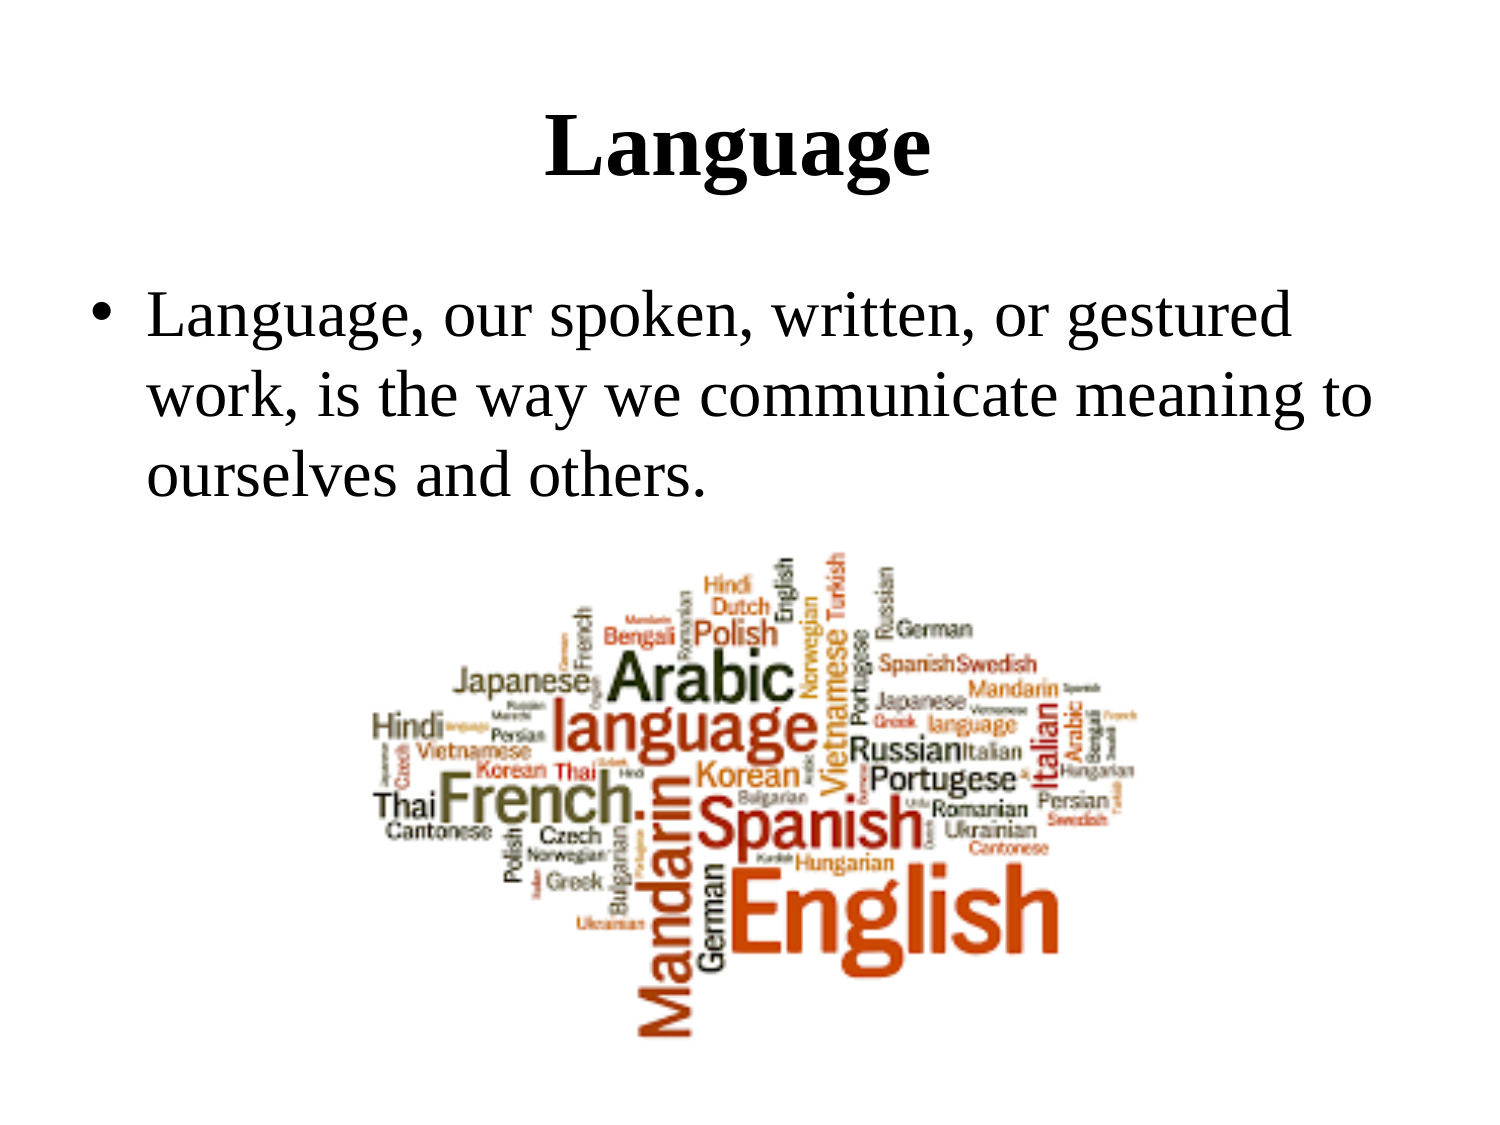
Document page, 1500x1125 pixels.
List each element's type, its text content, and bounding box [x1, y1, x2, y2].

title Language [75, 45, 1425, 233]
picture [362, 512, 1151, 1088]
list Language, our spoken, written, or gestured work, is the way we communicate meaning to ourselves and others. [75, 262, 1425, 1005]
